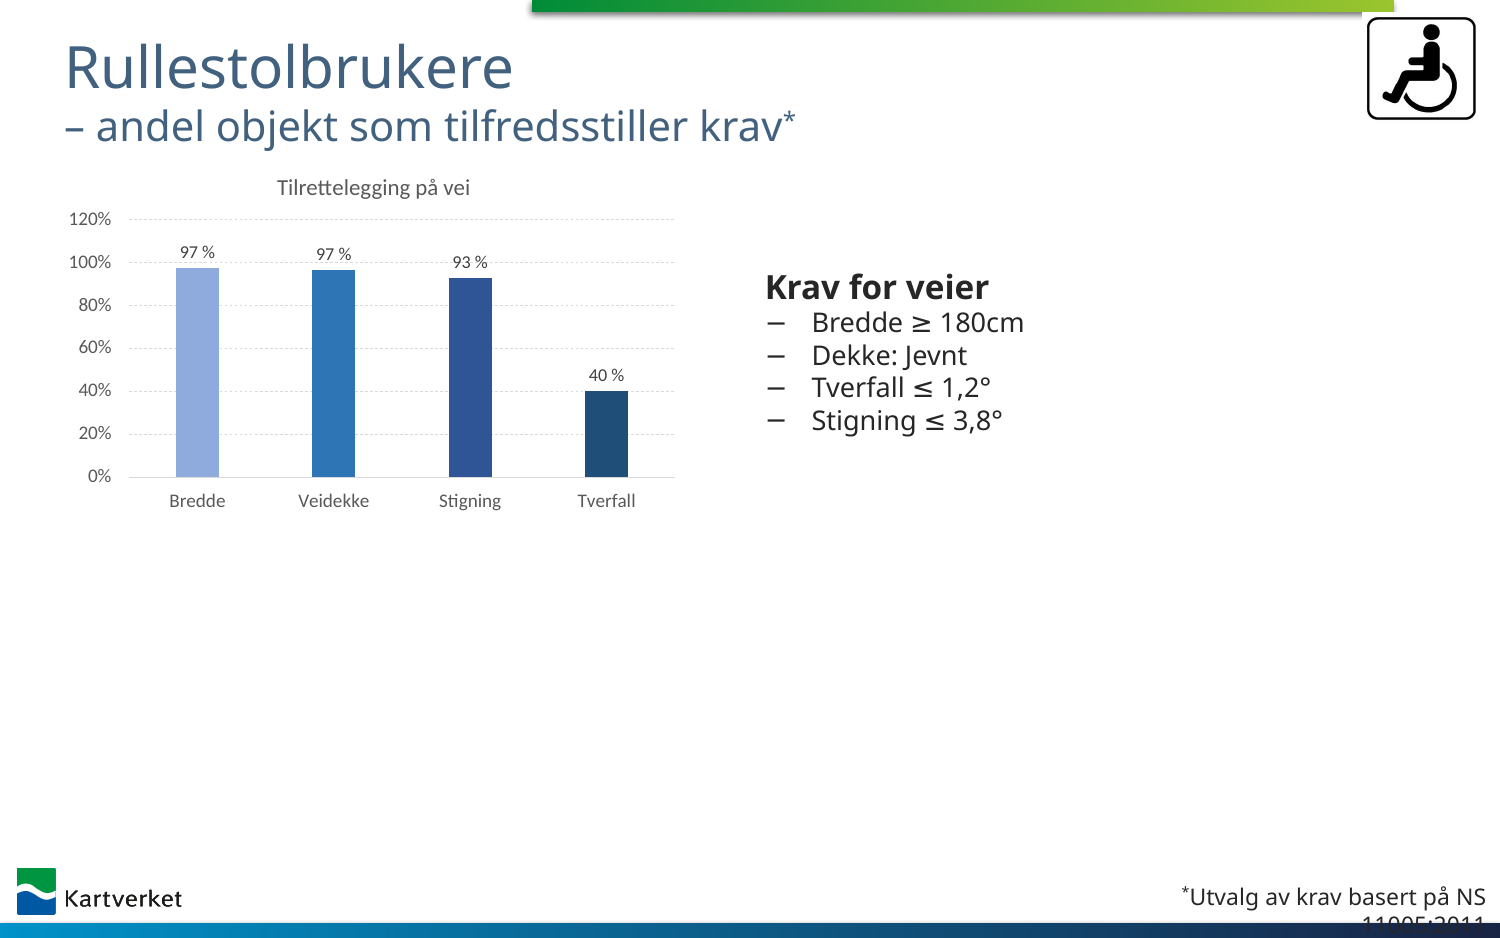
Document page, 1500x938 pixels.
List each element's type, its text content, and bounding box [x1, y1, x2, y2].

picture [62, 166, 686, 519]
text_box Rullestolbrukere – andel objekt som tilfredsstiller krav* [49, 25, 1431, 158]
text_box *Utvalg av krav basert på NS 11005:2011 [1068, 873, 1500, 938]
text_box Krav for veier Bredde ≥ 180cm Dekke: Jevnt Tverfall ≤ 1,2° Stigning ≤ 3,8° [750, 258, 1234, 444]
picture [1362, 12, 1481, 126]
